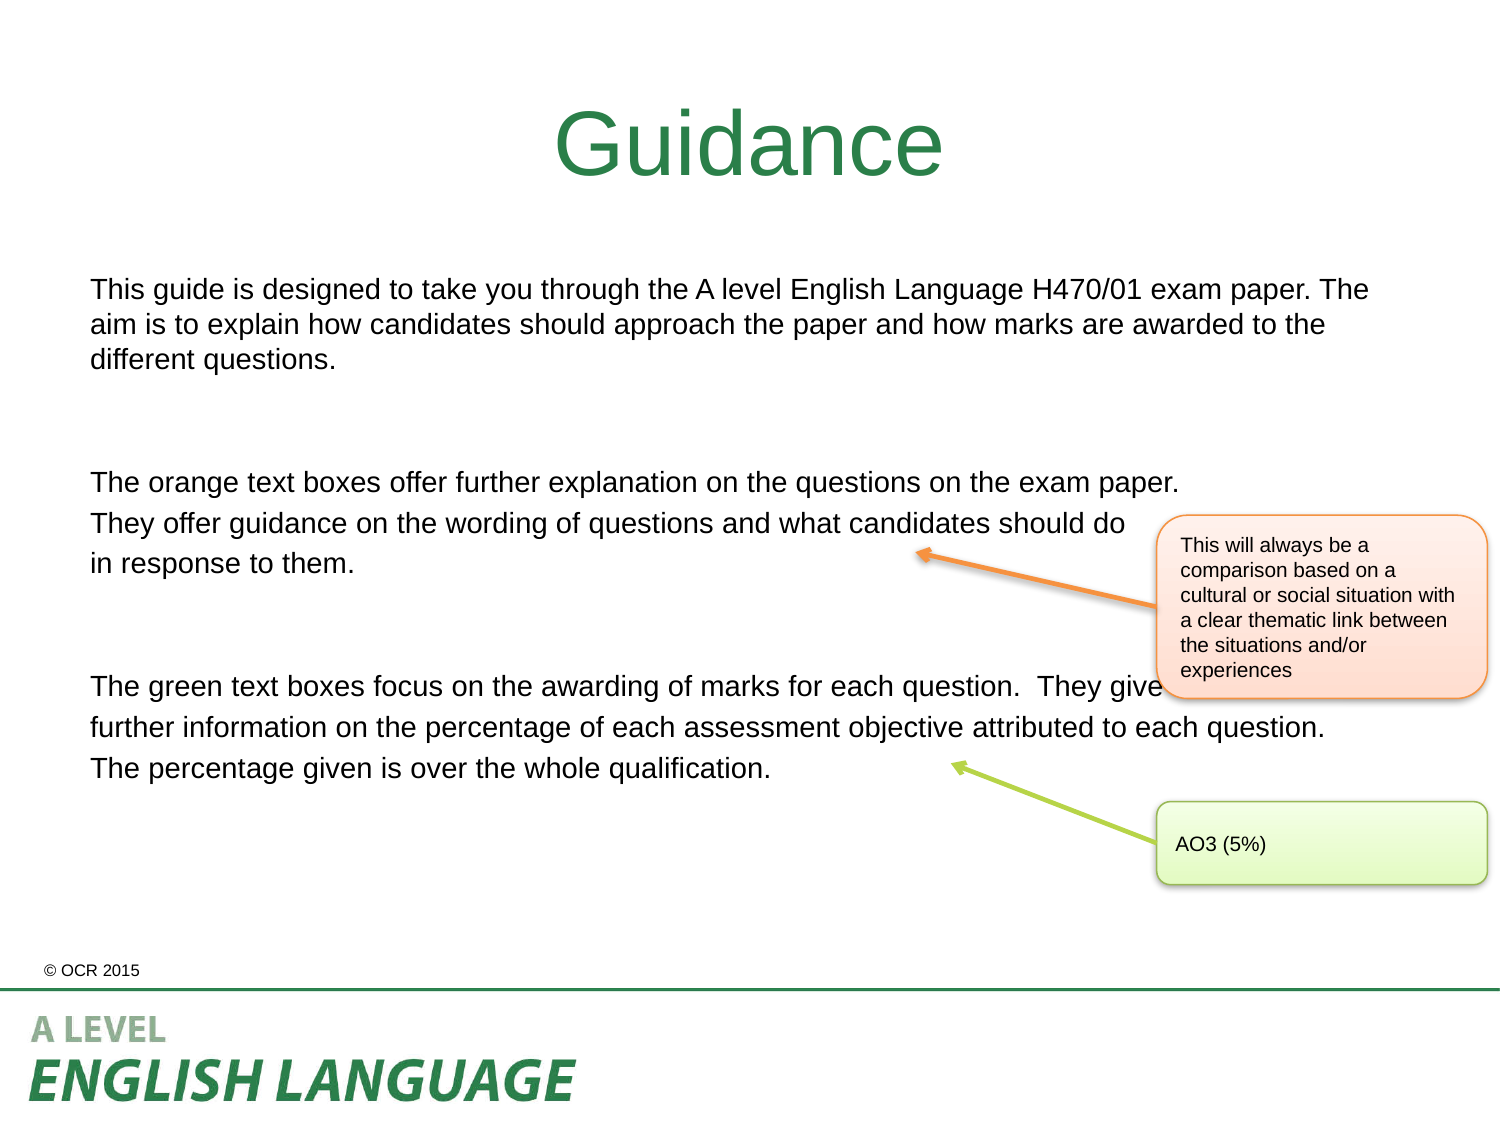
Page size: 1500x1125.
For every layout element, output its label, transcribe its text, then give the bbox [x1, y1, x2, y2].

text_box AO3 (5%) [1155, 800, 1489, 886]
title Guidance [75, 45, 1425, 233]
list This guide is designed to take you through the A level English Language H470/01 exam paper. The aim is to explain how candidates should approach the paper and how marks are awarded to the different questions. The orange text boxes offer further explanation on the questions on the exam paper. They offer guidance on the wording of questions and what candidates should do in response to them. The green text boxes focus on the awarding of marks for each question. They give further information on the percentage of each assessment objective attributed to each question. The percentage given is over the whole qualification. [75, 262, 1425, 965]
text_box This will always be a comparison based on a cultural or social situation with a clear thematic link between the situations and/or experiences [1155, 514, 1489, 700]
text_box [950, 762, 1157, 844]
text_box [915, 551, 1157, 608]
picture [0, 988, 1500, 1125]
